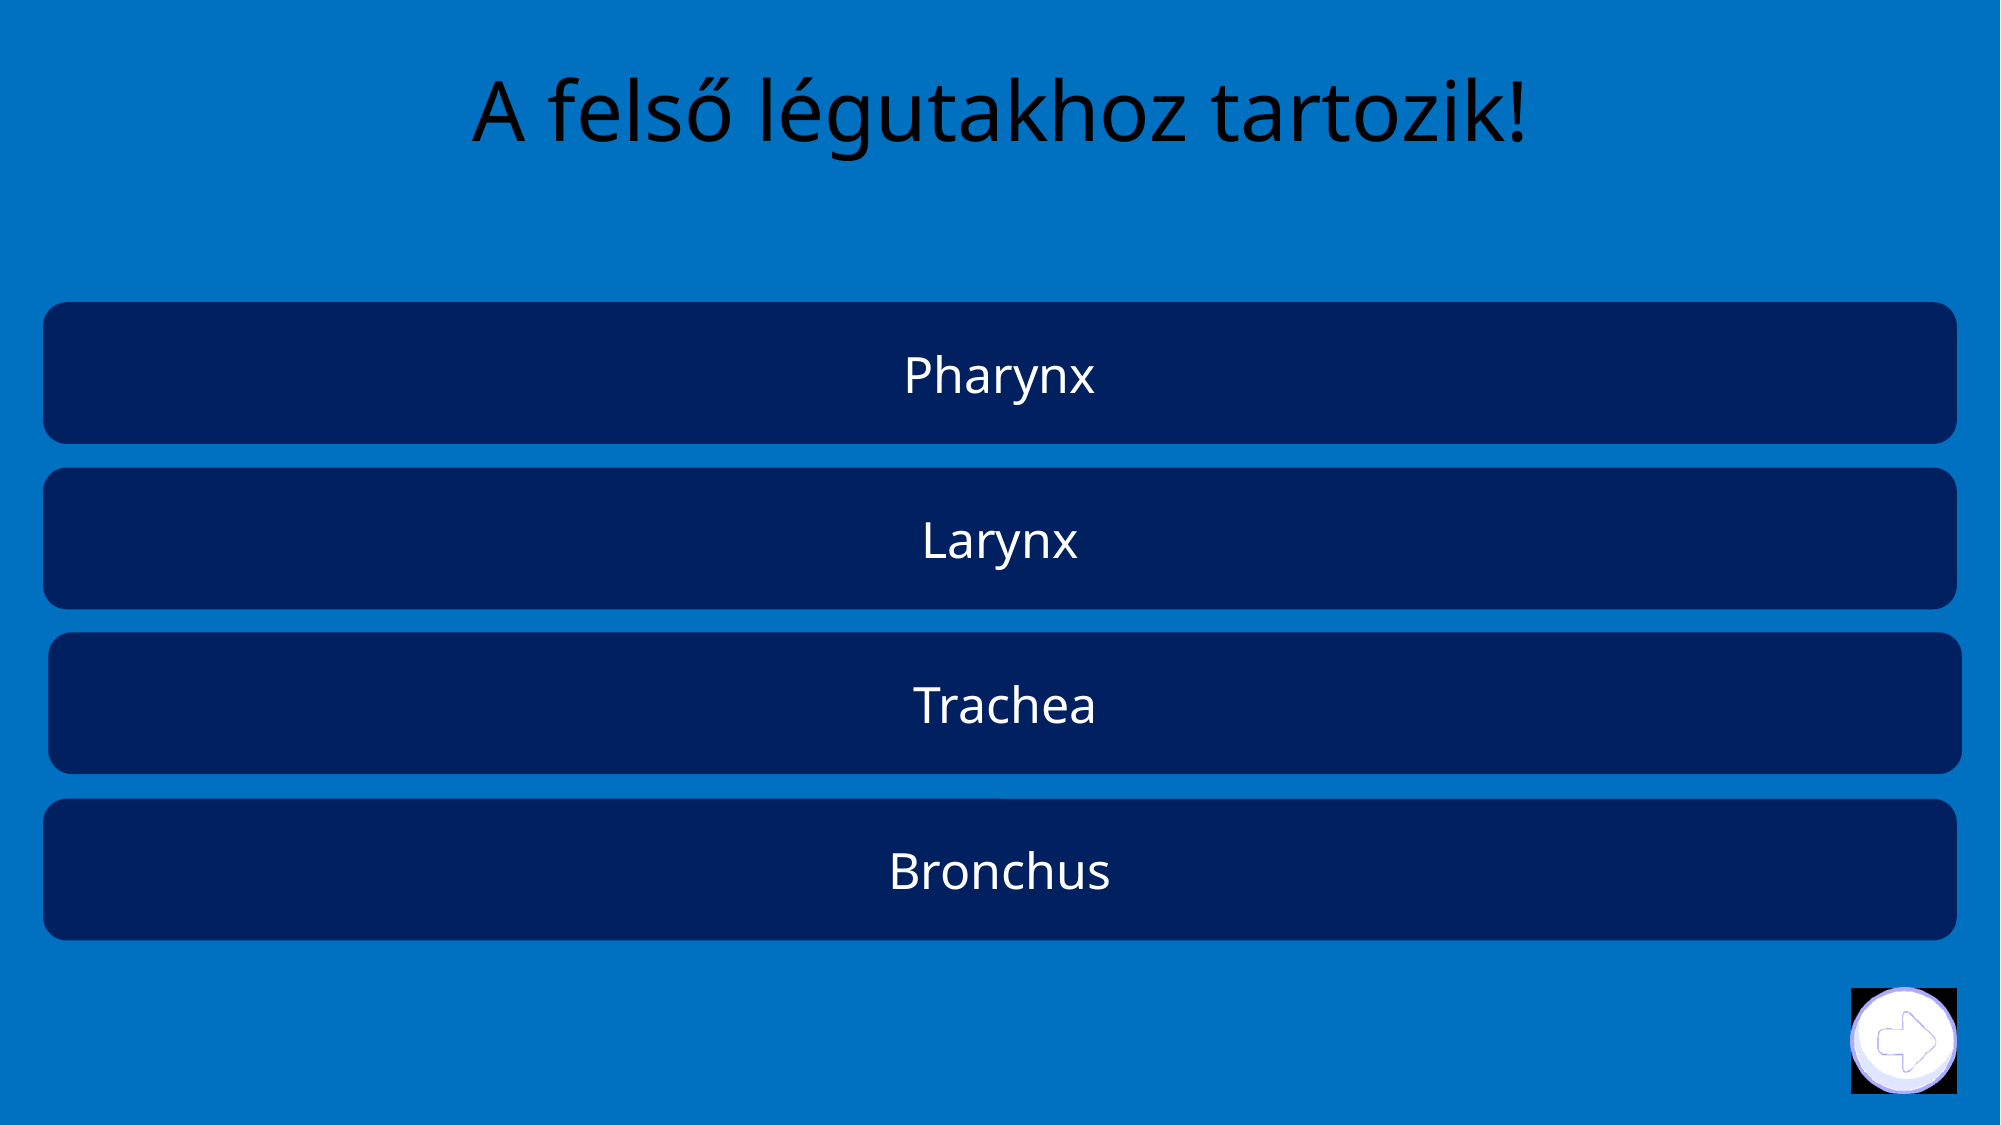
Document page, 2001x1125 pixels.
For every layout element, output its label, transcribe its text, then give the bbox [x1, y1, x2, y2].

text_box Trachea [48, 632, 1962, 775]
text_box Pharynx [43, 302, 1957, 444]
picture [1850, 987, 1957, 1095]
text_box A felső légutakhoz tartozik! [46, 31, 1956, 186]
text_box Larynx [43, 467, 1957, 610]
text_box Bronchus [43, 798, 1957, 941]
